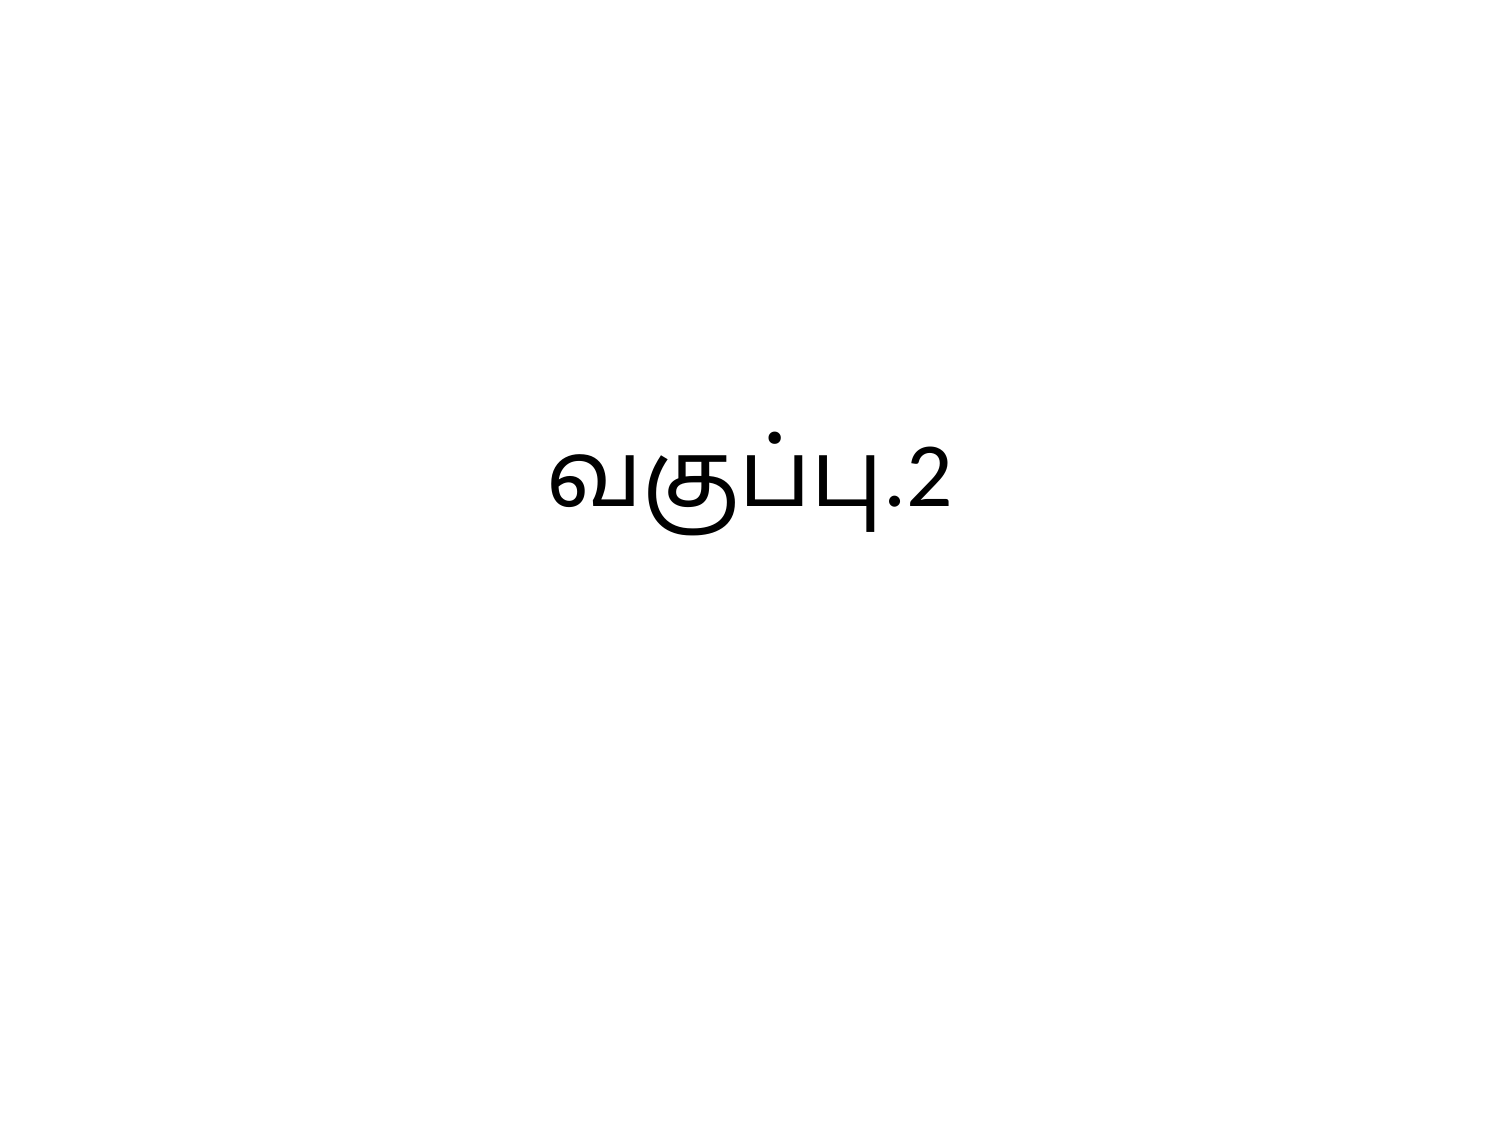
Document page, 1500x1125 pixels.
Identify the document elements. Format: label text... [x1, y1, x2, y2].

title வகுப்பு.2 [112, 349, 1388, 591]
